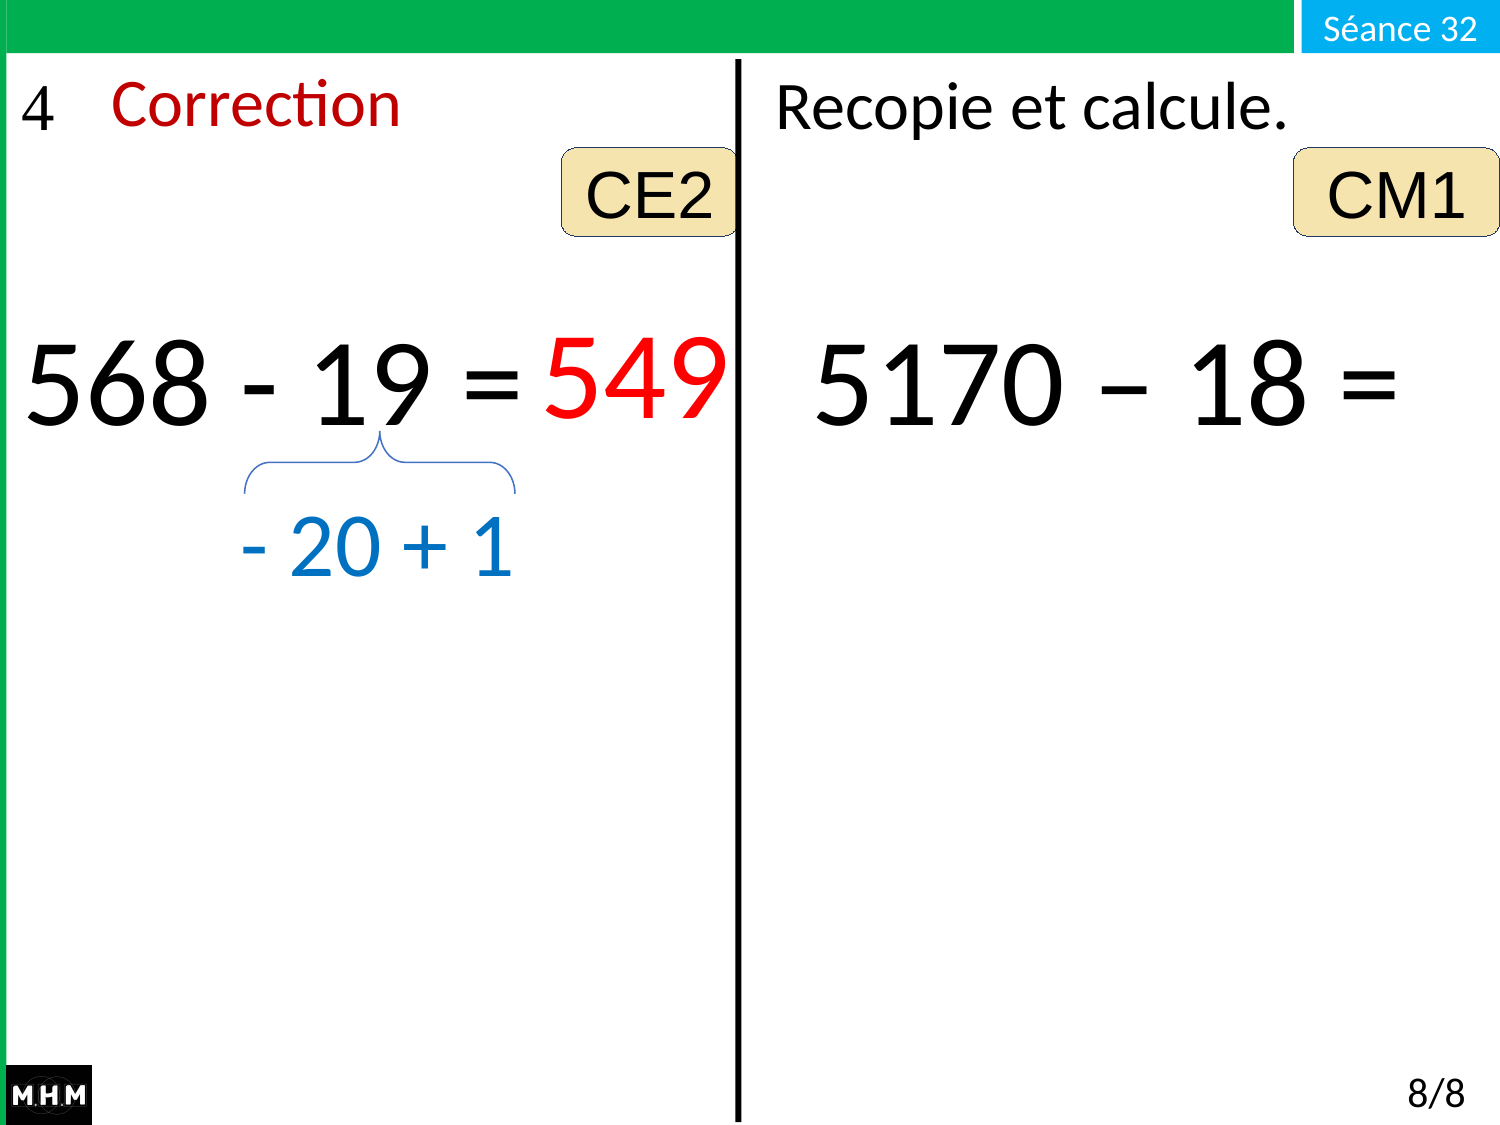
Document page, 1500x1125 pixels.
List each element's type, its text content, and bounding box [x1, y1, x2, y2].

title Correction [96, 60, 738, 149]
text_box [243, 430, 516, 494]
title Correction [739, 60, 1391, 149]
text_box 549 [739, 286, 745, 451]
text_box - 20 + 1 [225, 477, 541, 602]
text_box CE2 [561, 147, 738, 237]
picture [6, 1065, 92, 1125]
list 8/8 [1373, 1064, 1500, 1125]
text_box 568 - 19 = [7, 293, 569, 458]
text_box 5170 – 18 = [797, 292, 1446, 458]
text_box Recopie et calcule. [760, 62, 1360, 152]
text_box CM1 [1293, 147, 1500, 237]
text_box 549 [524, 286, 738, 451]
